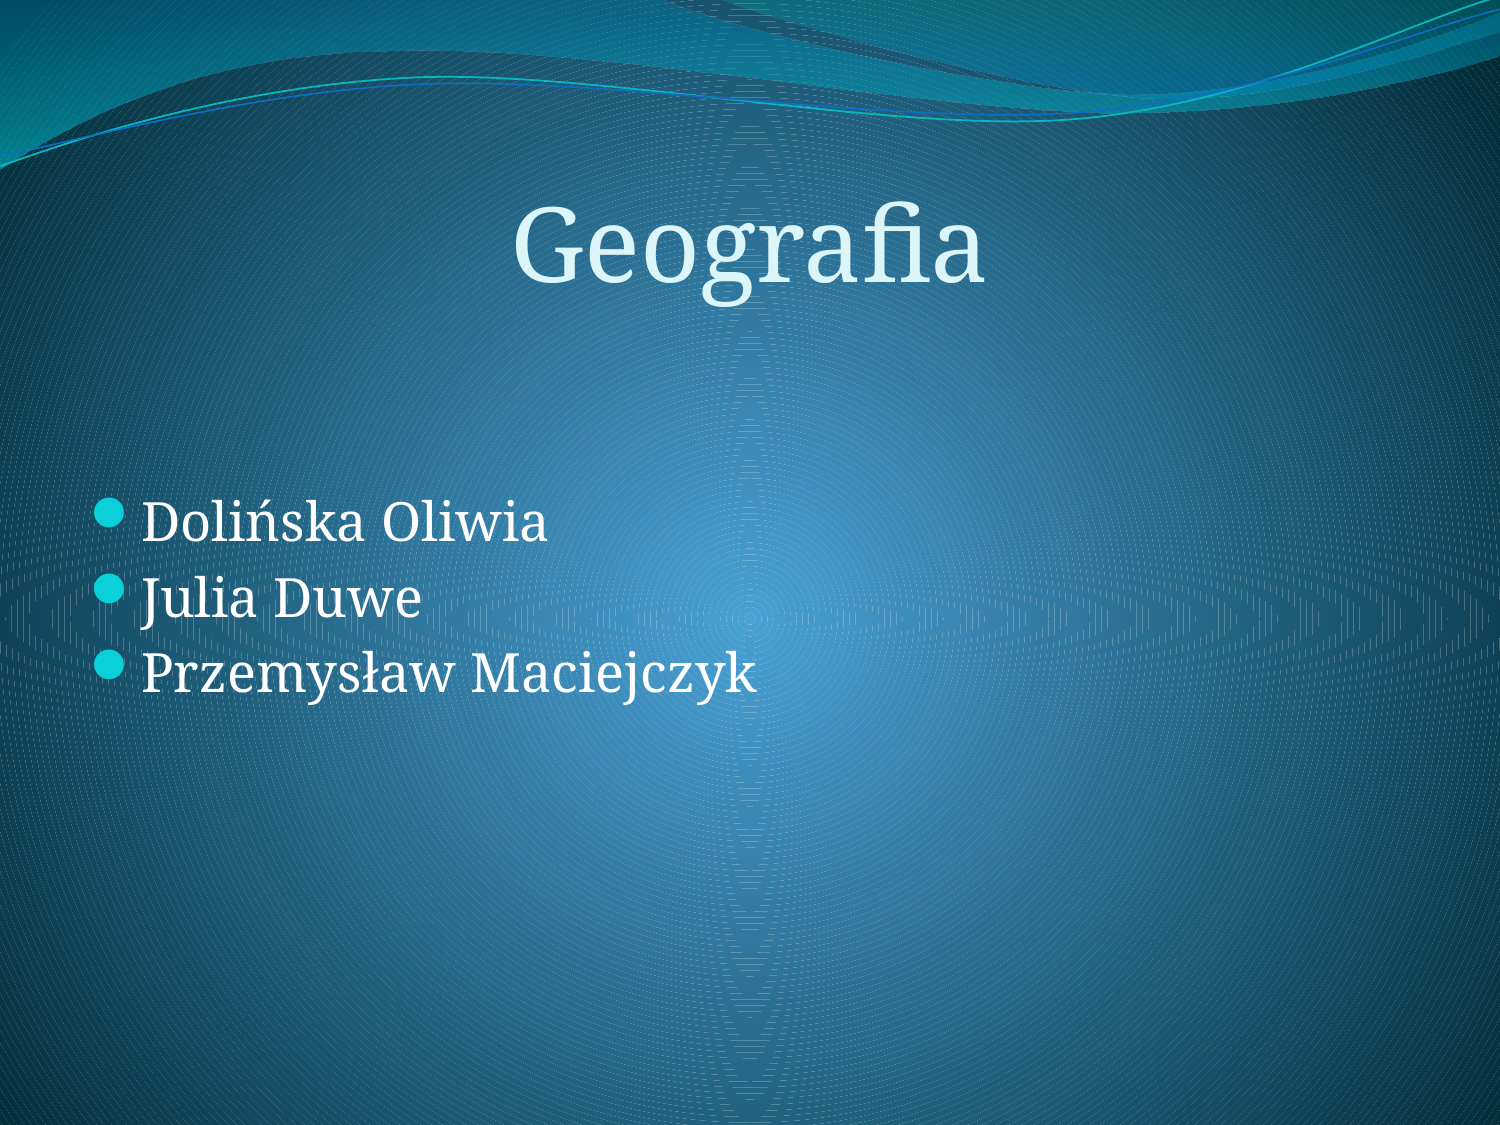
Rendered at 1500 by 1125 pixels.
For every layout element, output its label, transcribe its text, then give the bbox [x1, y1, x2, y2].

list Dolińska Oliwia Julia Duwe Przemysław Maciejczyk [75, 479, 1425, 1038]
title Geografia [75, 115, 1425, 303]
